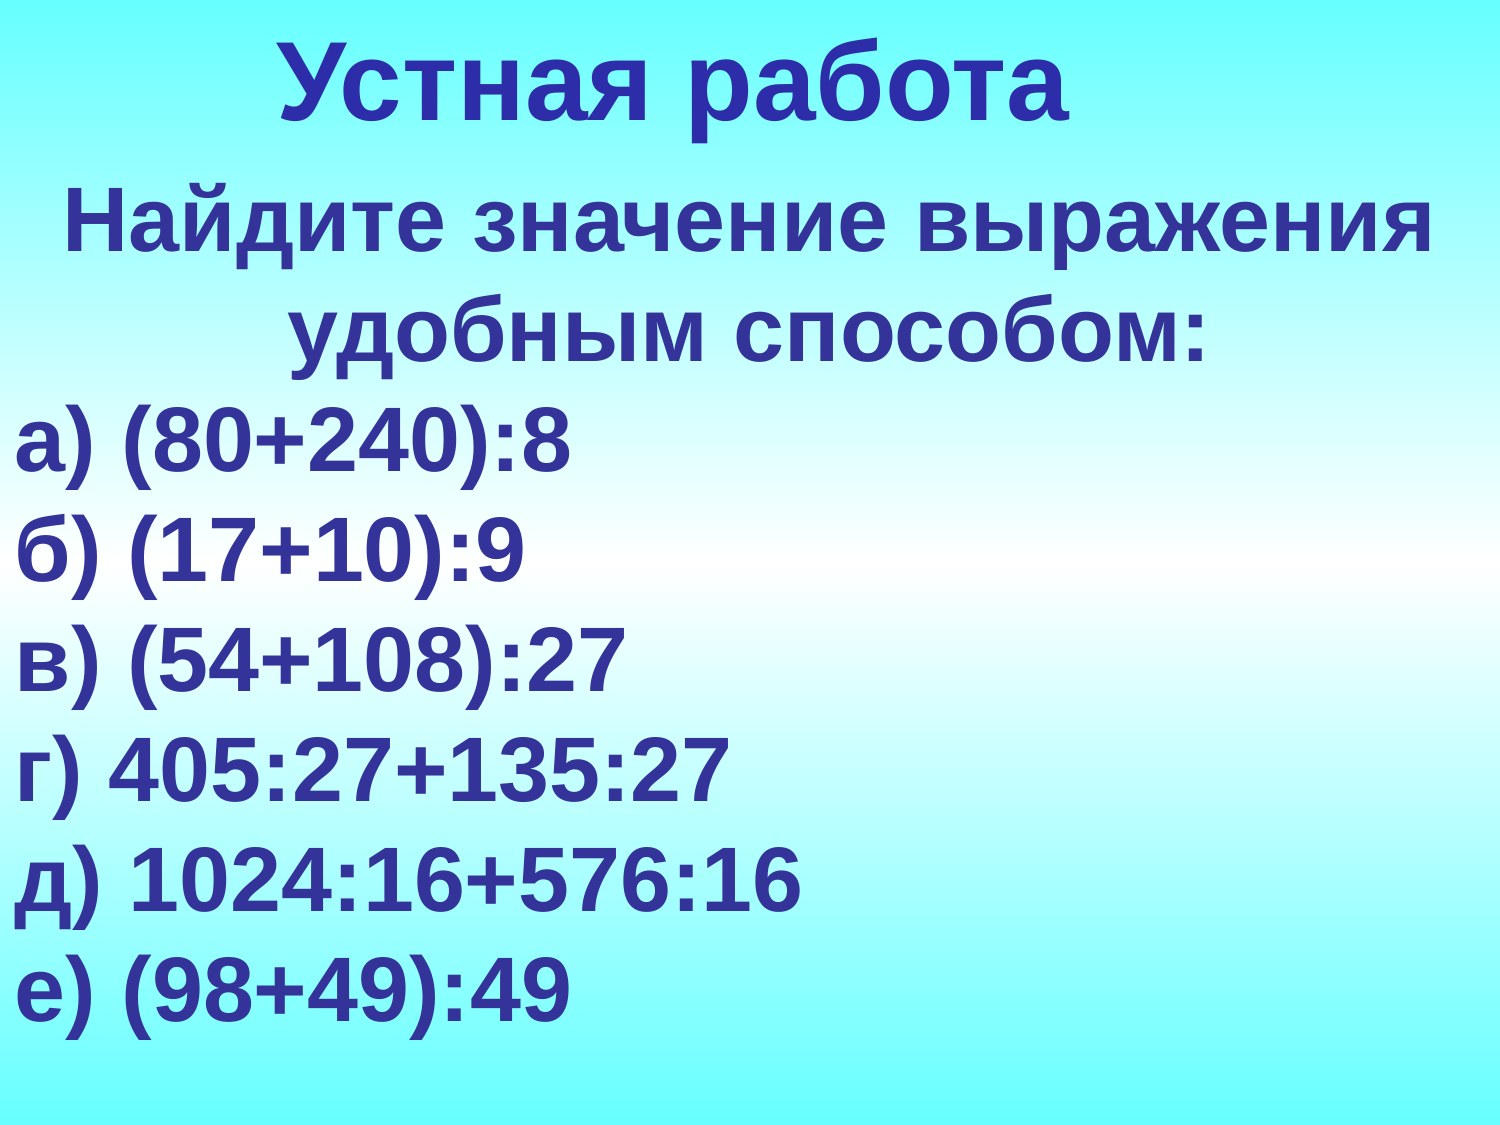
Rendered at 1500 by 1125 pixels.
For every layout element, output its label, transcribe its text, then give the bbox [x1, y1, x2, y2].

text_box Найдите значение выражения удобным способом: а) (80+240):8 б) (17+10):9 в) (54+108):27 г) 405:27+135:27 д) 1024:16+576:16 е) (98+49):49 [0, 152, 1500, 1125]
text_box Устная работа [261, 0, 1085, 150]
